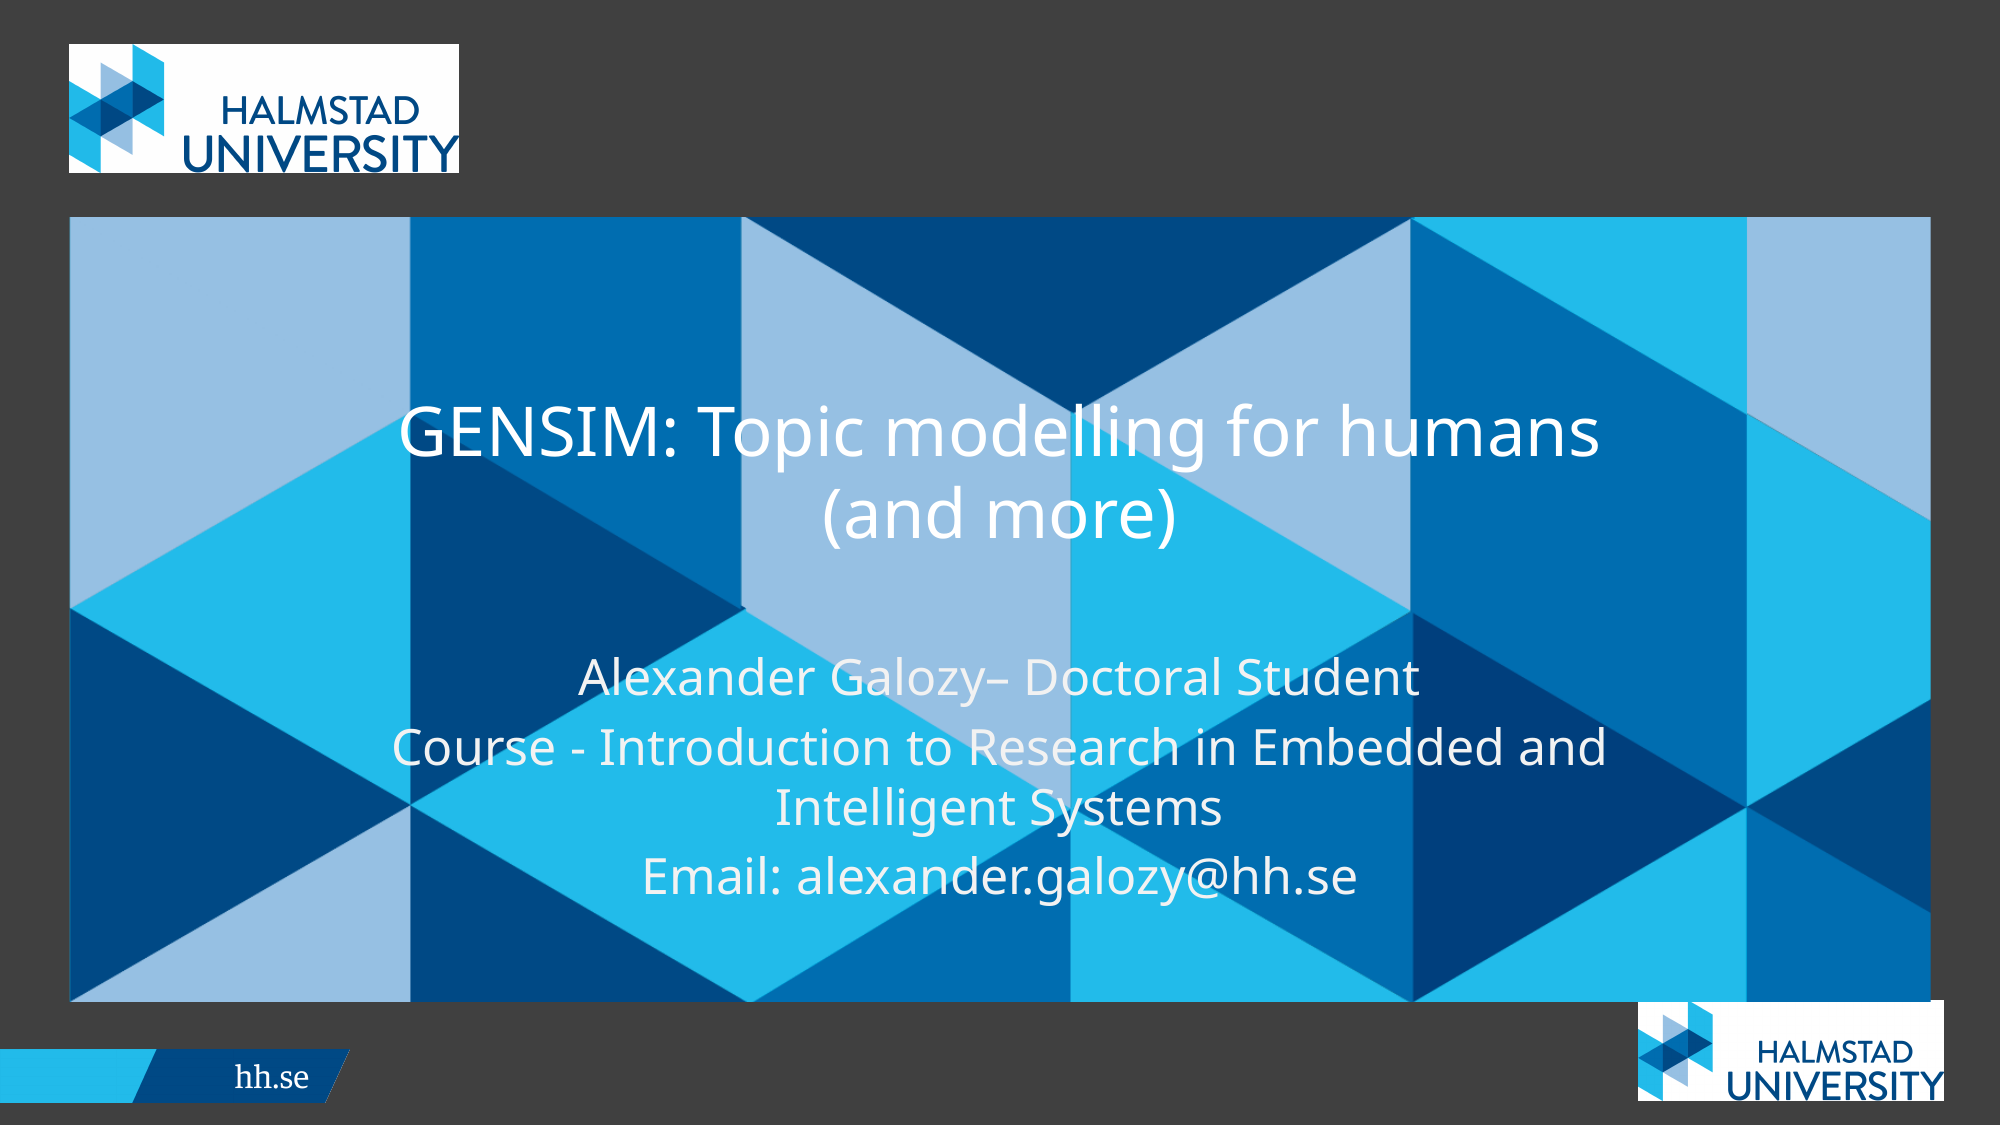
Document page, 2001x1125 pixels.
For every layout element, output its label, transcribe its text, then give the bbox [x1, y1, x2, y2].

title GENSIM: Topic modelling for humans (and more) [150, 349, 1850, 591]
picture [0, 1049, 350, 1103]
picture [758, 925, 1069, 1002]
picture [69, 44, 459, 173]
picture [412, 217, 1944, 1101]
picture [1072, 925, 1406, 1002]
subtitle Alexander Galozy– Doctoral Student Course - Introduction to Research in Embedded and Intelligent Systems Email: alexander.galozy@hh.se [300, 637, 1700, 925]
picture [69, 217, 1630, 1002]
